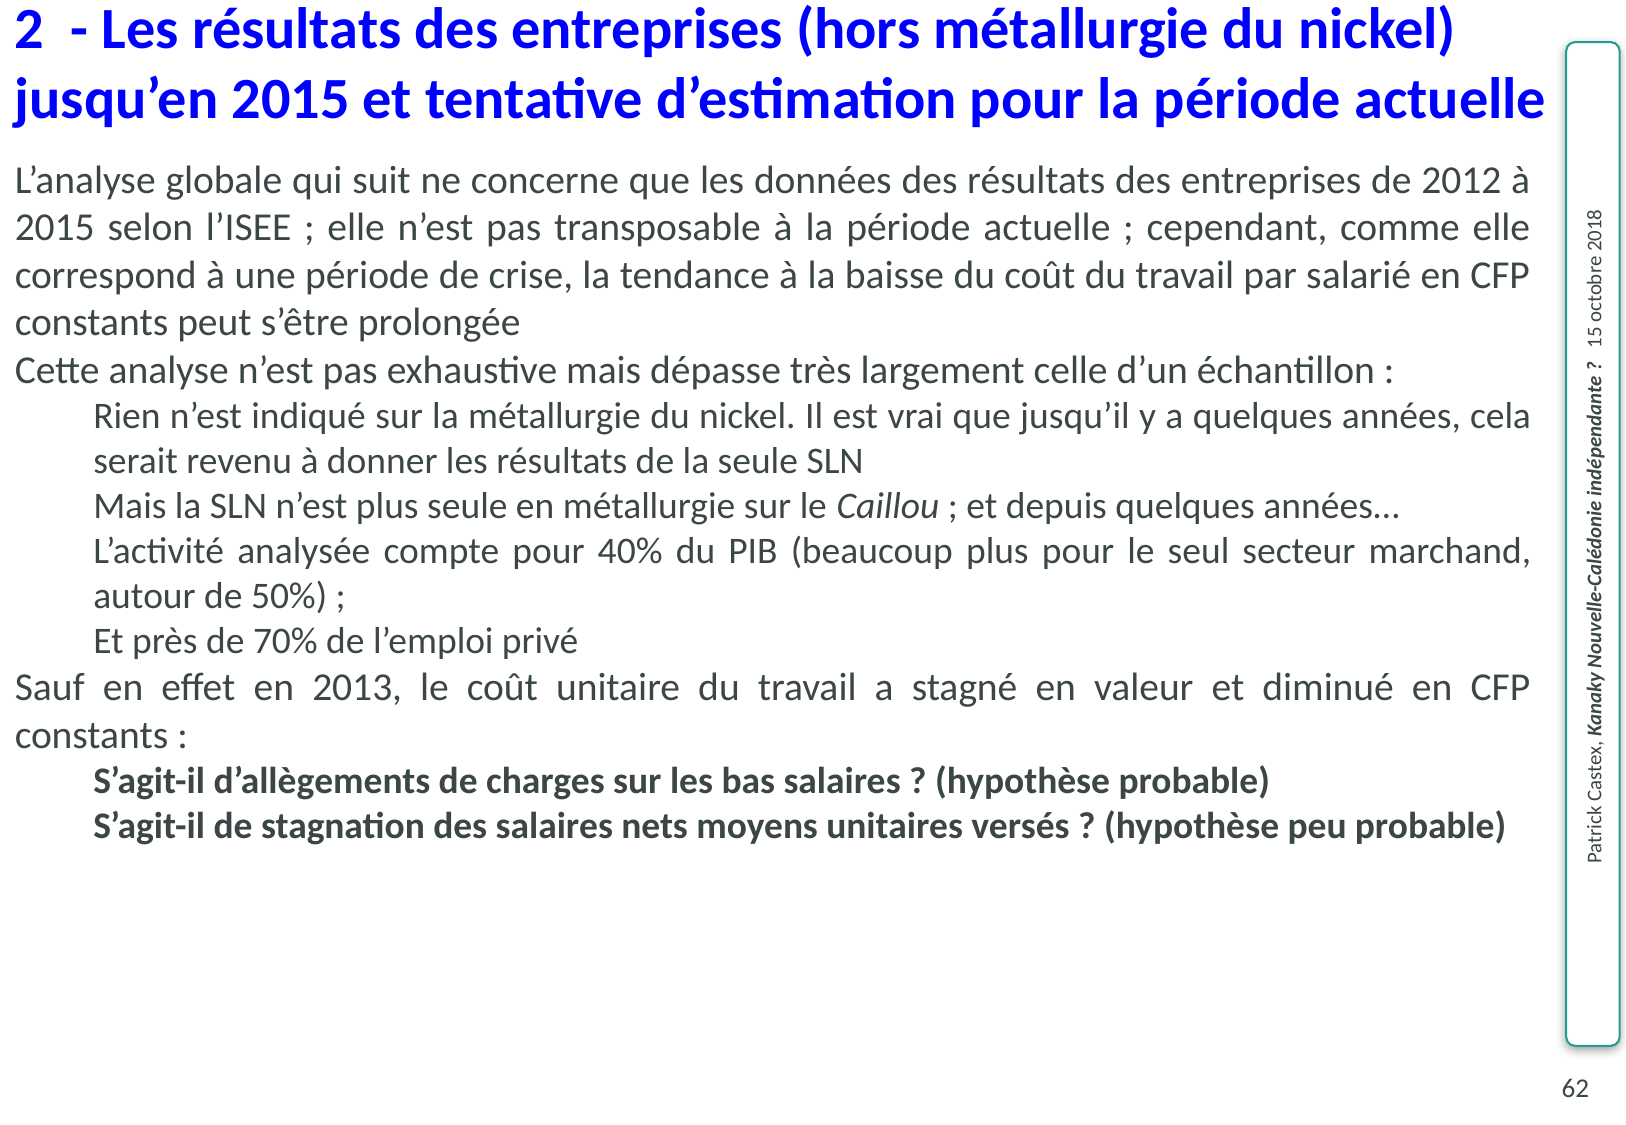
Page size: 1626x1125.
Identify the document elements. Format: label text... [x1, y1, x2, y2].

list L’analyse globale qui suit ne concerne que les données des résultats des entreprises de 2012 à 2015 selon l’ISEE ; elle n’est pas transposable à la période actuelle ; cependant, comme elle correspond à une période de crise, la tendance à la baisse du coût du travail par salarié en CFP constants peut s’être prolongée Cette analyse n’est pas exhaustive mais dépasse très largement celle d’un échantillon : Rien n’est indiqué sur la métallurgie du nickel. Il est vrai que jusqu’il y a quelques années, cela serait revenu à donner les résultats de la seule SLN Mais la SLN n’est plus seule en métallurgie sur le Caillou ; et depuis quelques années… L’activité analysée compte pour 40% du PIB (beaucoup plus pour le seul secteur marchand, autour de 50%) ; Et près de 70% de l’emploi privé Sauf en effet en 2013, le coût unitaire du travail a stagné en valeur et diminué en CFP constants : S’agit-il d’allègements de charges sur les bas salaires ? (hypothèse probable) S’agit-il de stagnation des salaires nets moyens unitaires versés ? (hypothèse peu probable) [0, 146, 1548, 1109]
title 2 - Les résultats des entreprises (hors métallurgie du nickel) jusqu’en 2015 et tentative d’estimation pour la période actuelle [0, 0, 1590, 147]
